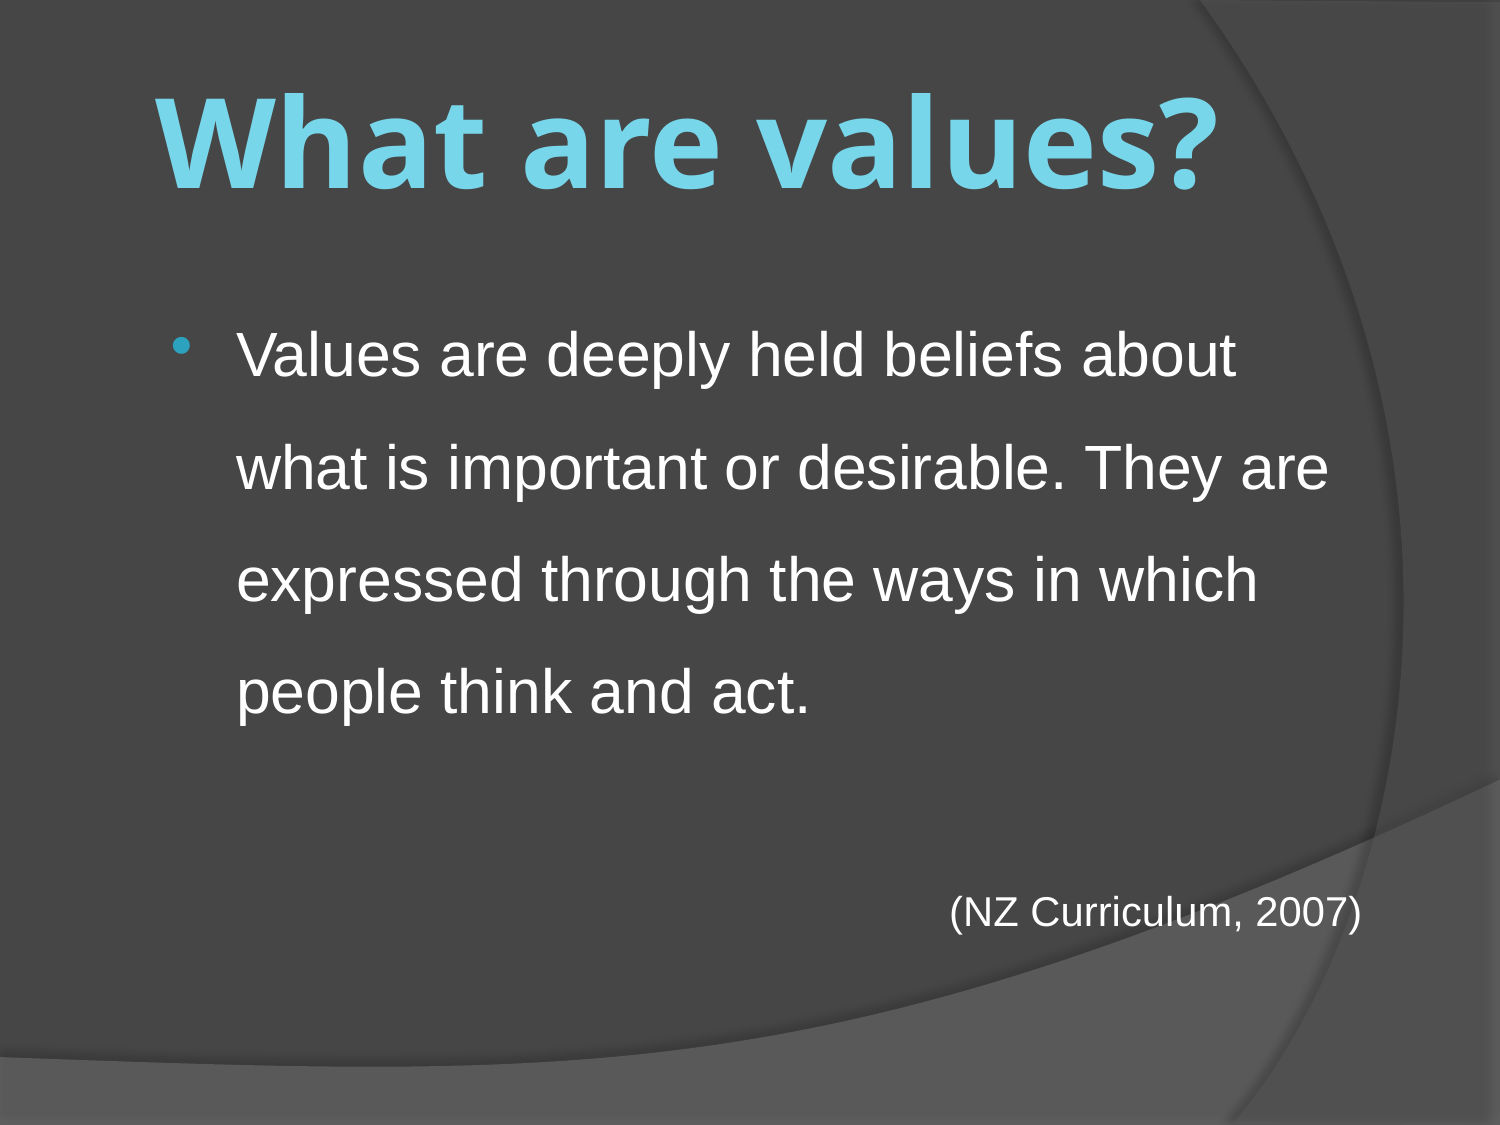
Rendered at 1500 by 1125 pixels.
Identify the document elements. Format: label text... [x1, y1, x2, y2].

title What are values? [75, 45, 1300, 233]
list Values are deeply held beliefs about what is important or desirable. They are expressed through the ways in which people think and act. (NZ Curriculum, 2007) [152, 269, 1378, 1012]
